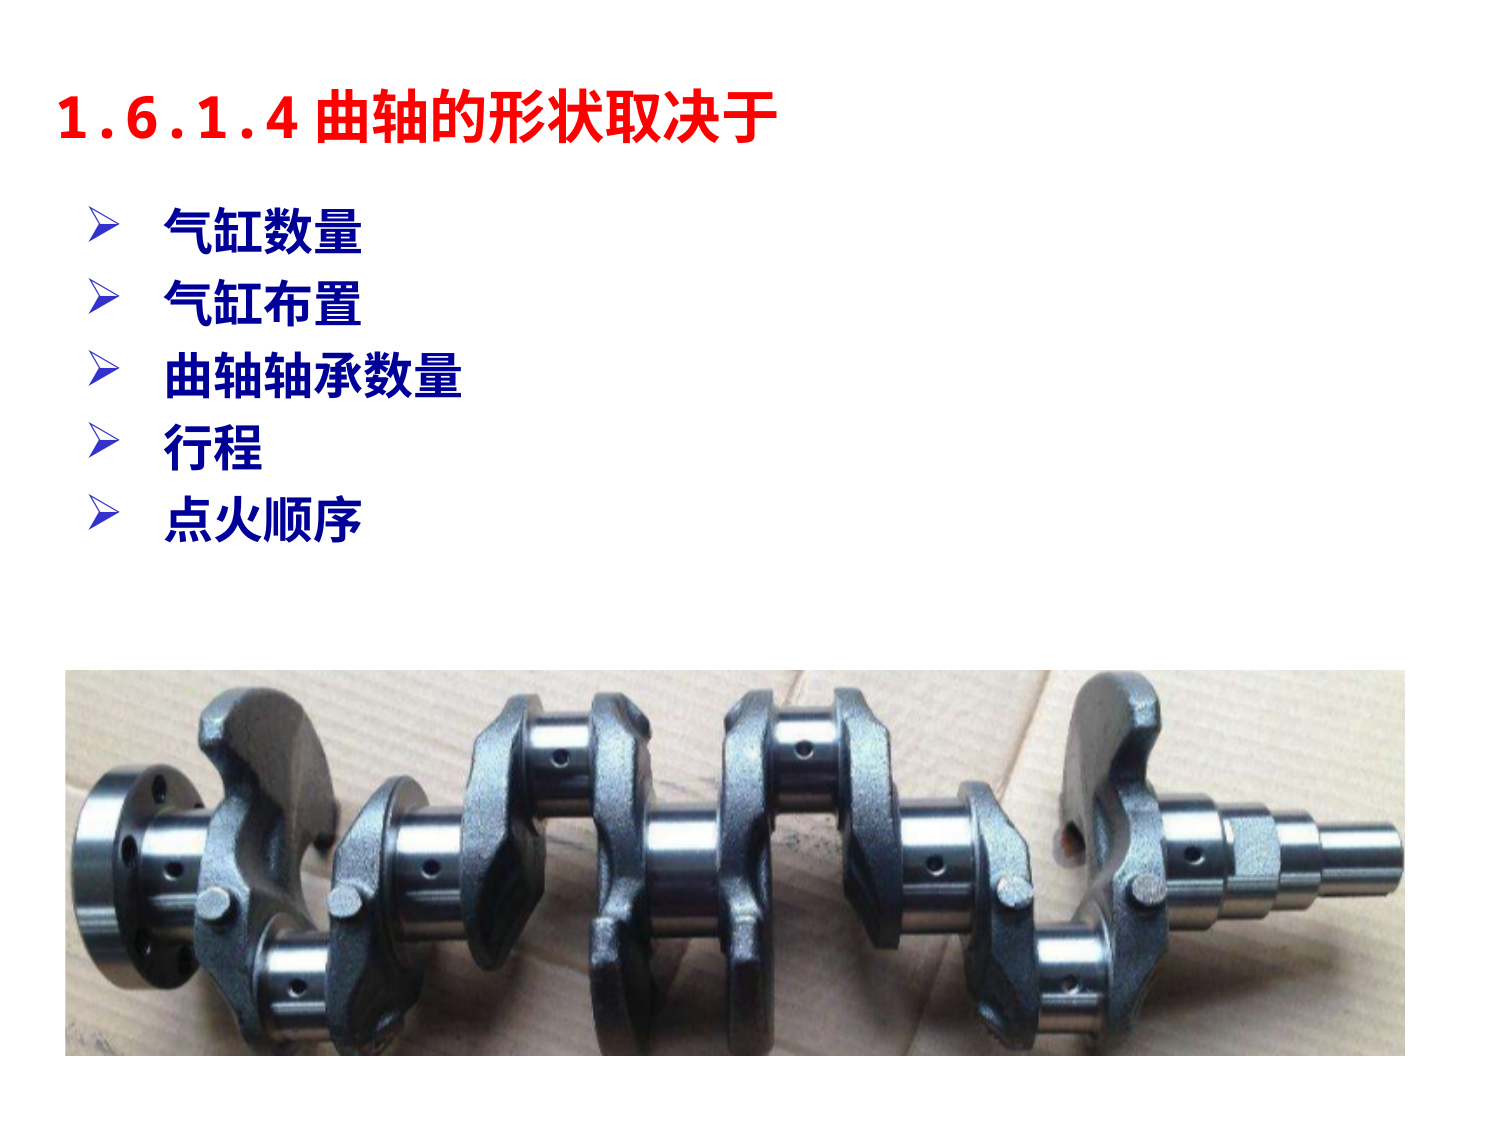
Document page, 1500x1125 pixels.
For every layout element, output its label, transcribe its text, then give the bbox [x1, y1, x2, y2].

text_box 1.6.1.4曲轴的形状取决于 [39, 72, 802, 158]
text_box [65, 670, 1406, 1056]
text_box 气缸数量 气缸布置 曲轴轴承数量 行程 点火顺序 [84, 188, 755, 619]
